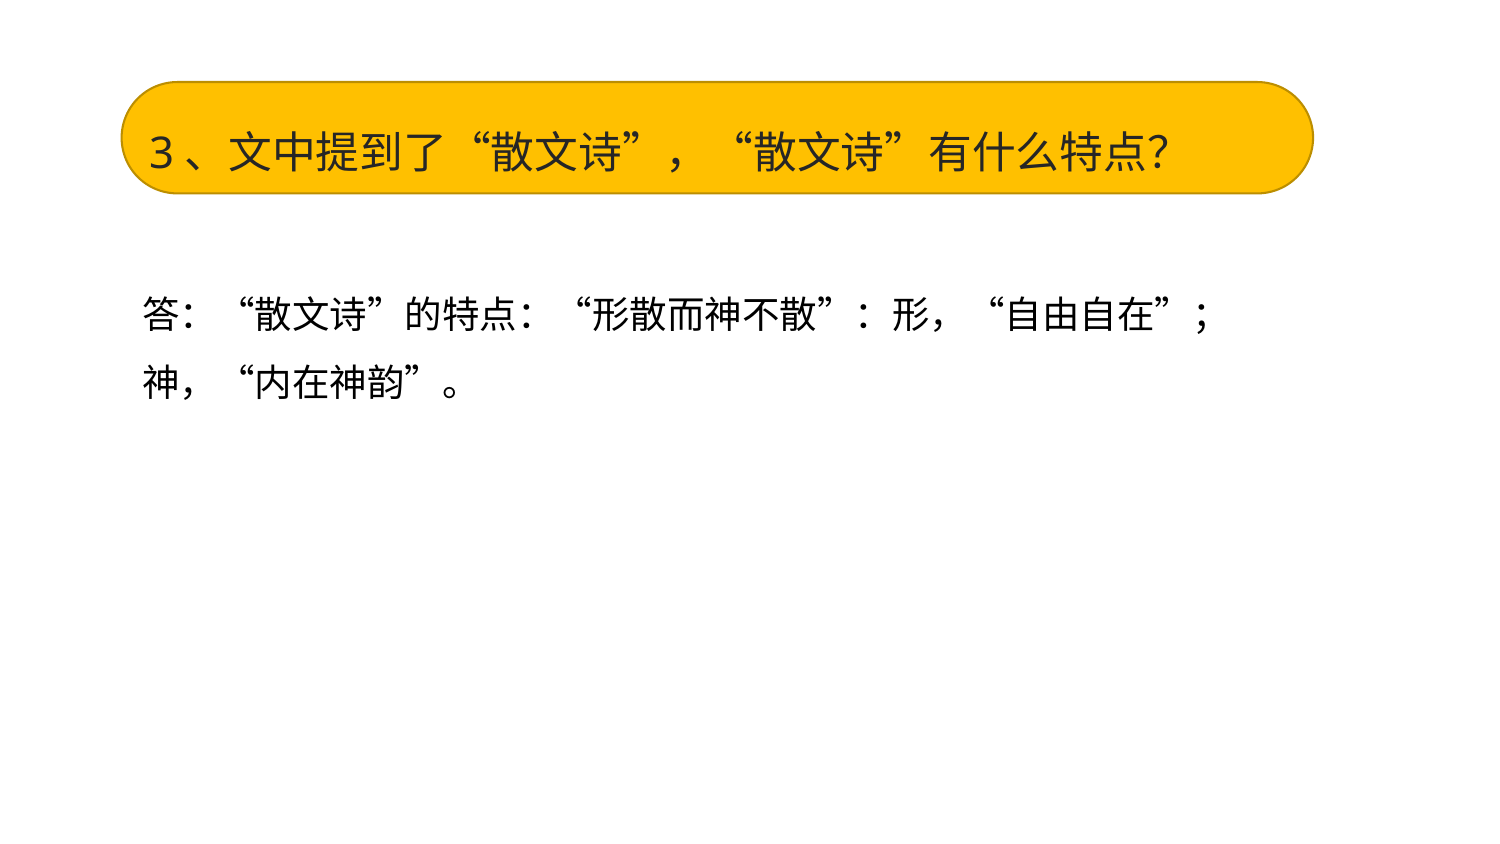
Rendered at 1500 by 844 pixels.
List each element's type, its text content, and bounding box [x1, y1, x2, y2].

text_box 答：“散文诗”的特点：“形散而神不散”：形，“自由自在”；神，“内在神韵”。 [131, 263, 1252, 410]
text_box 3、文中提到了“散文诗”，“散文诗”有什么特点？ [120, 80, 1315, 195]
